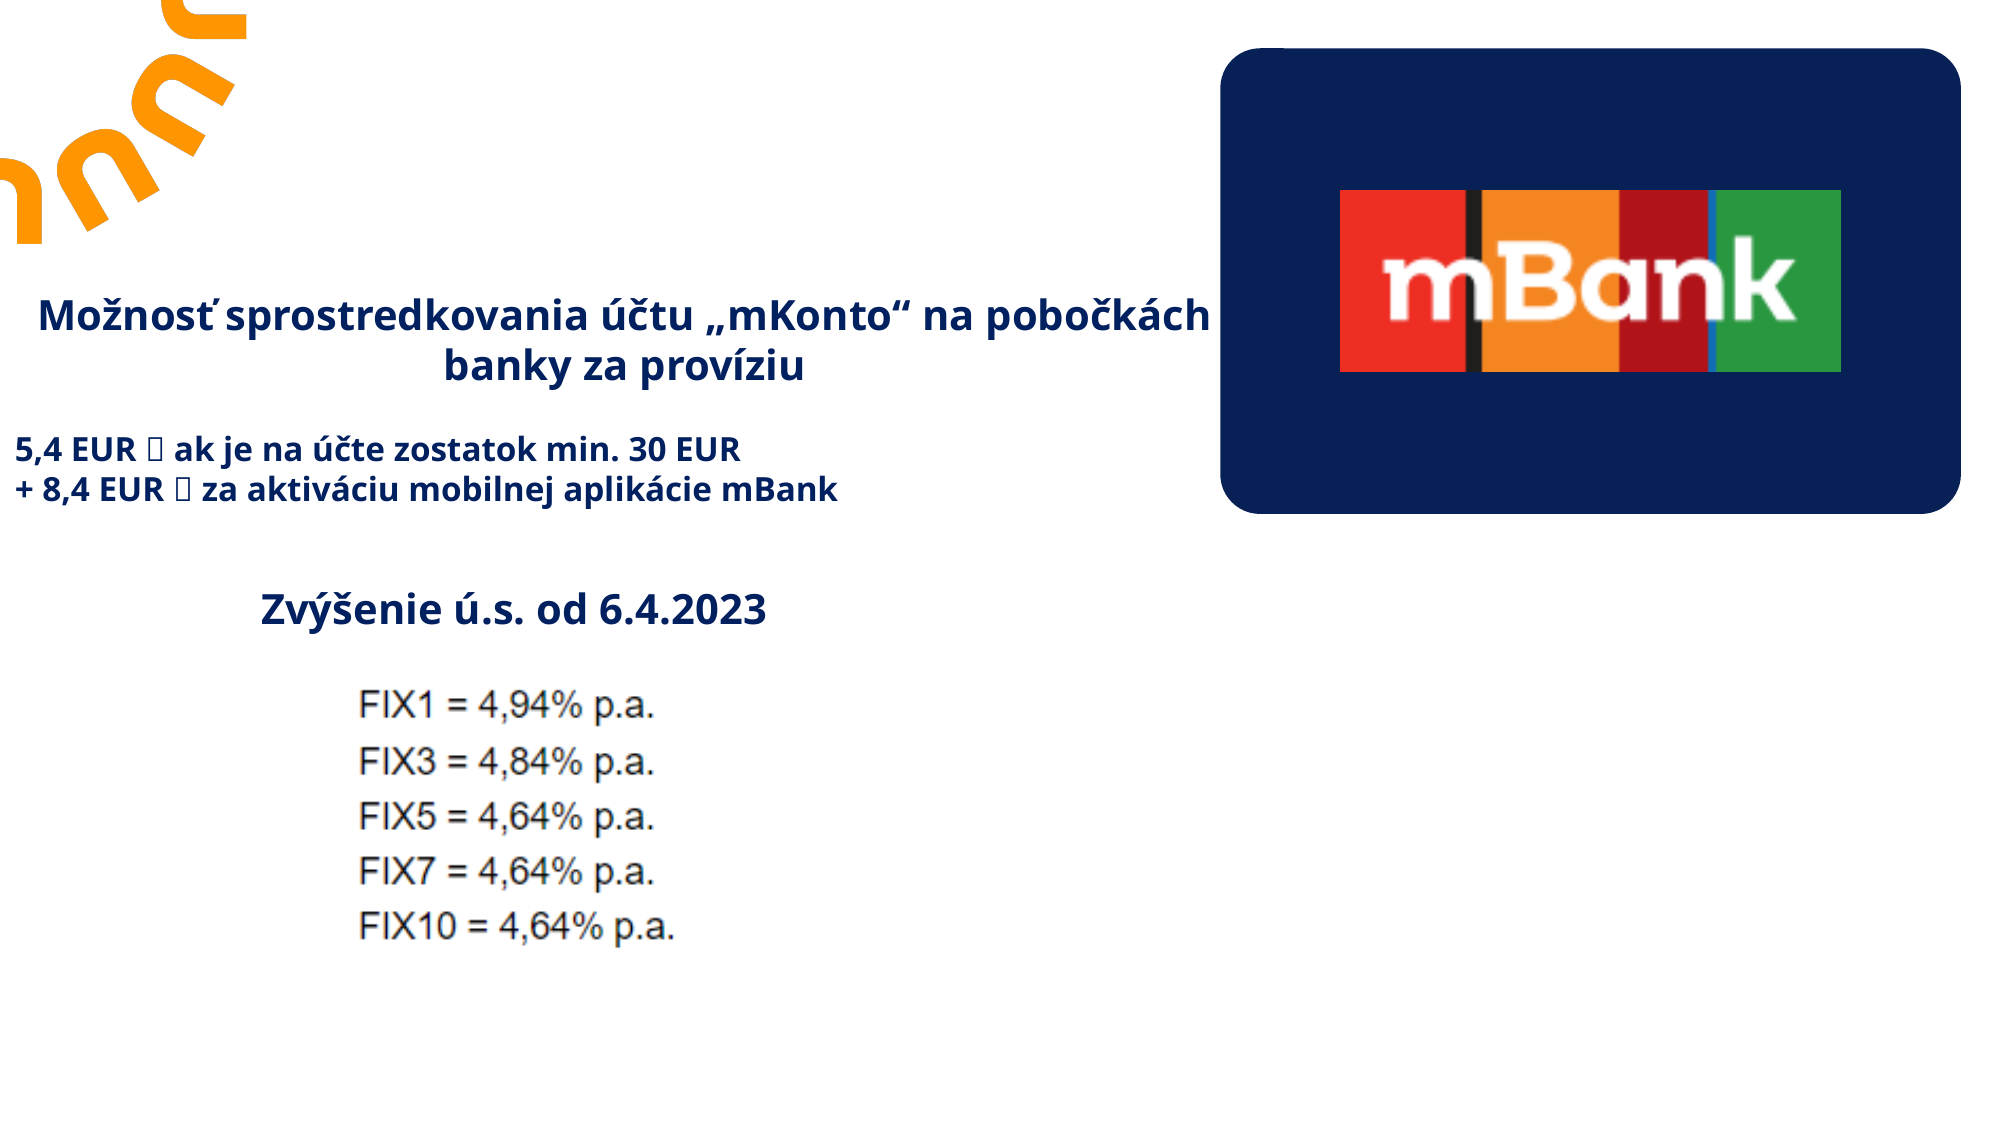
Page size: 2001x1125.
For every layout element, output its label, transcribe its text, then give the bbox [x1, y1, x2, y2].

picture [348, 676, 688, 965]
text_box Zvýšenie ú.s. od 6.4.2023 [246, 575, 1497, 691]
picture [1340, 190, 1841, 372]
text_box Možnosť sprostredkovania účtu „mKonto“ na pobočkách banky za províziu 5,4 EUR  ak je na účte zostatok min. 30 EUR + 8,4 EUR  za aktiváciu mobilnej aplikácie mBank [0, 281, 1251, 516]
text_box [0, 0, 247, 245]
text_box [1219, 47, 1962, 515]
